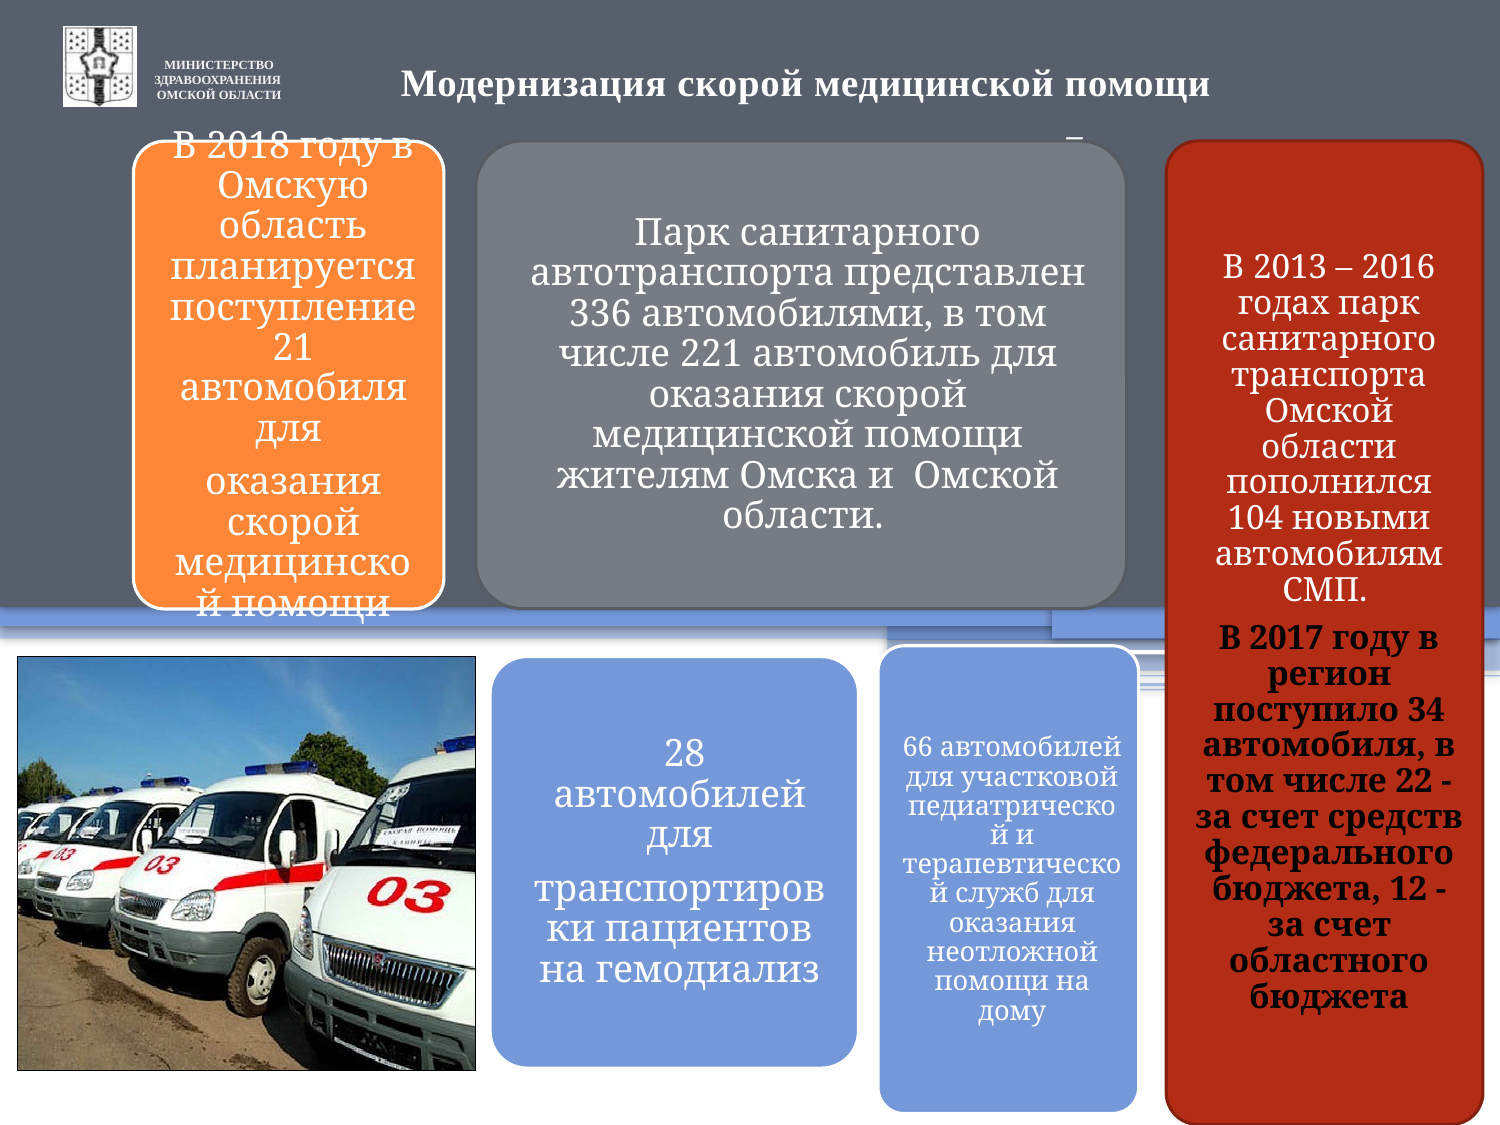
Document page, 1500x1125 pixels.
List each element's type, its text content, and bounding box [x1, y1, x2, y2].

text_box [132, 140, 1500, 1125]
text_box МИНИСТЕРСТВО ЗДРАВООХРАНЕНИЯ ОМСКОЙ ОБЛАСТИ [143, 48, 304, 110]
text_box Модернизация скорой медицинской помощи [304, 48, 1232, 110]
picture [17, 656, 475, 1071]
picture [63, 26, 138, 108]
